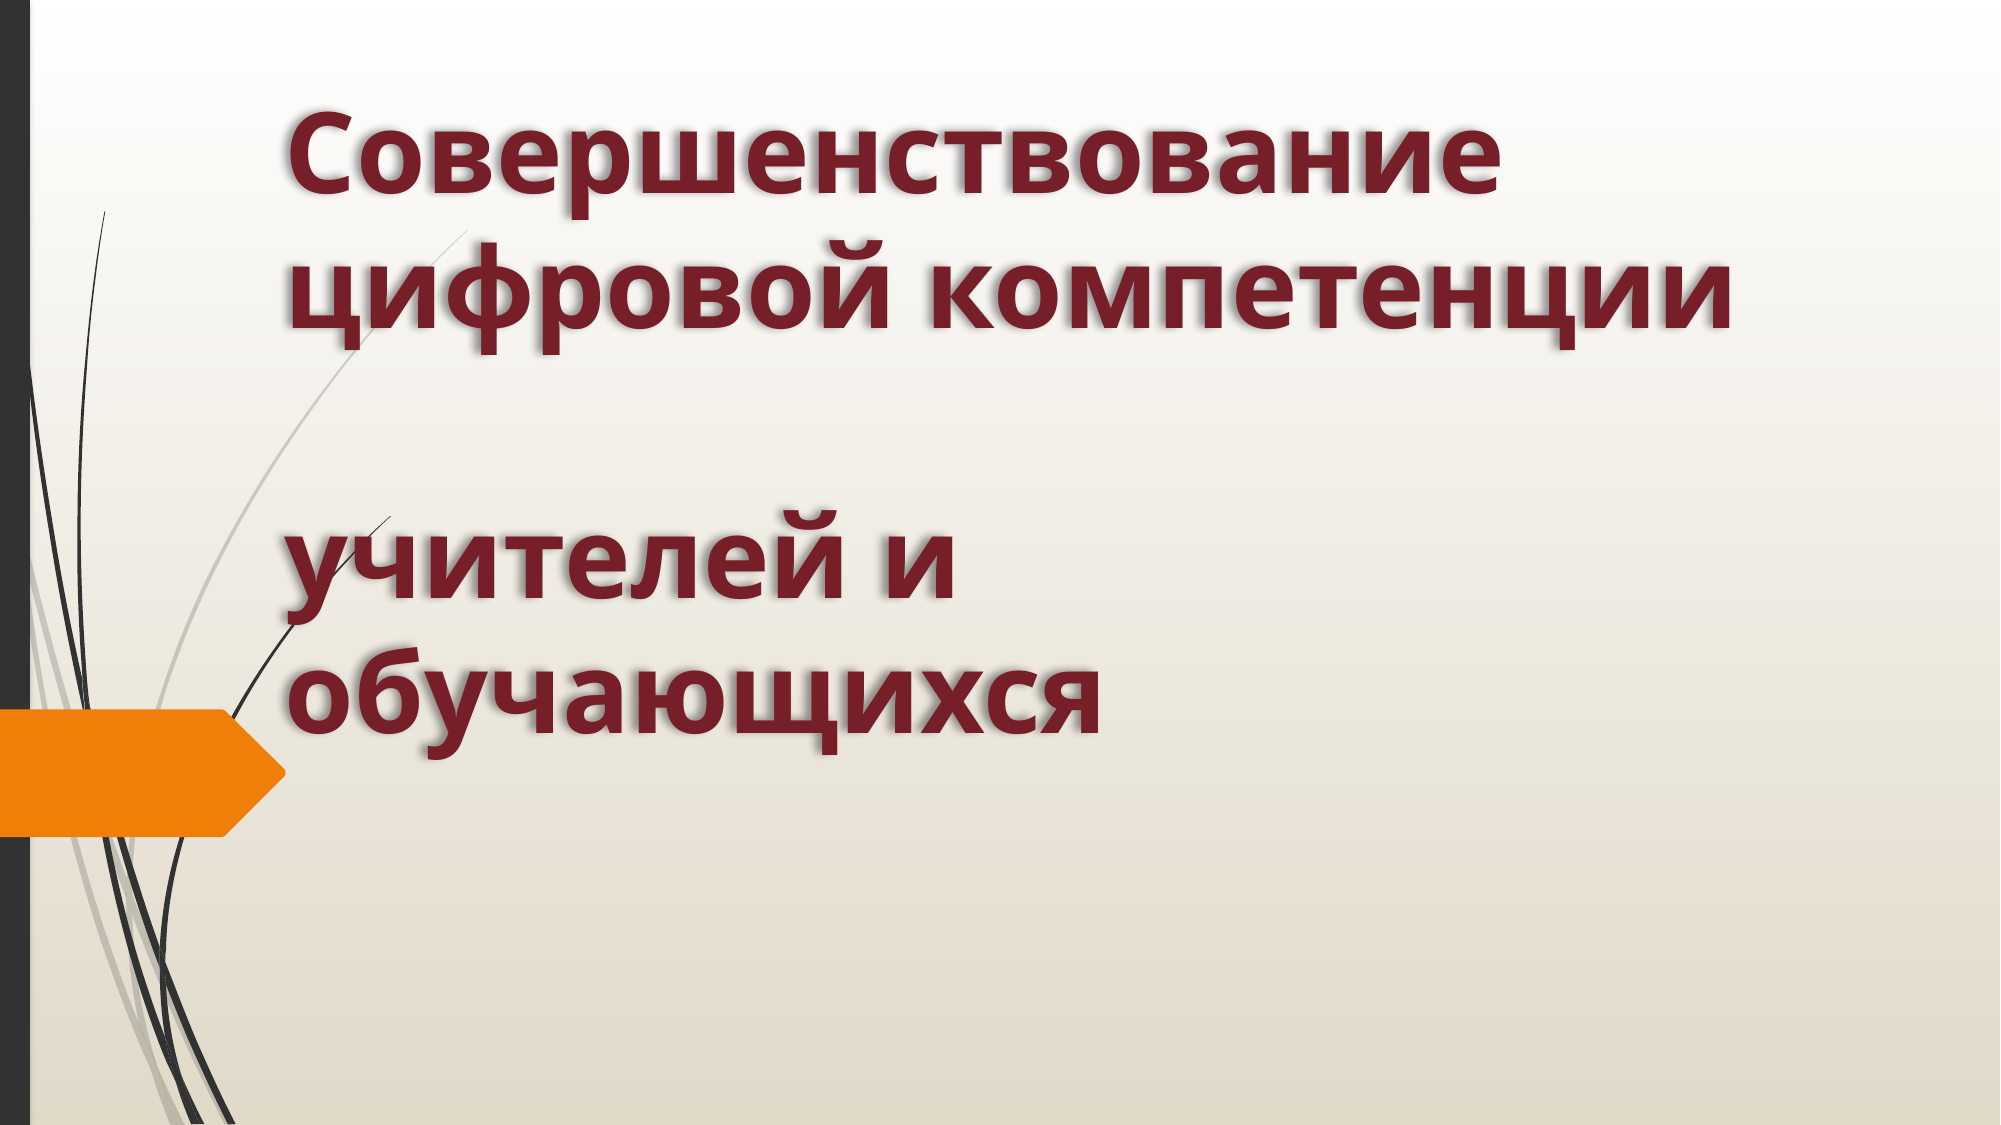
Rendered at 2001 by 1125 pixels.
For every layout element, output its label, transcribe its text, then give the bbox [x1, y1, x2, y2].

title Совершенствование цифровой компетенции учителей и обучающихся [269, 372, 1770, 764]
